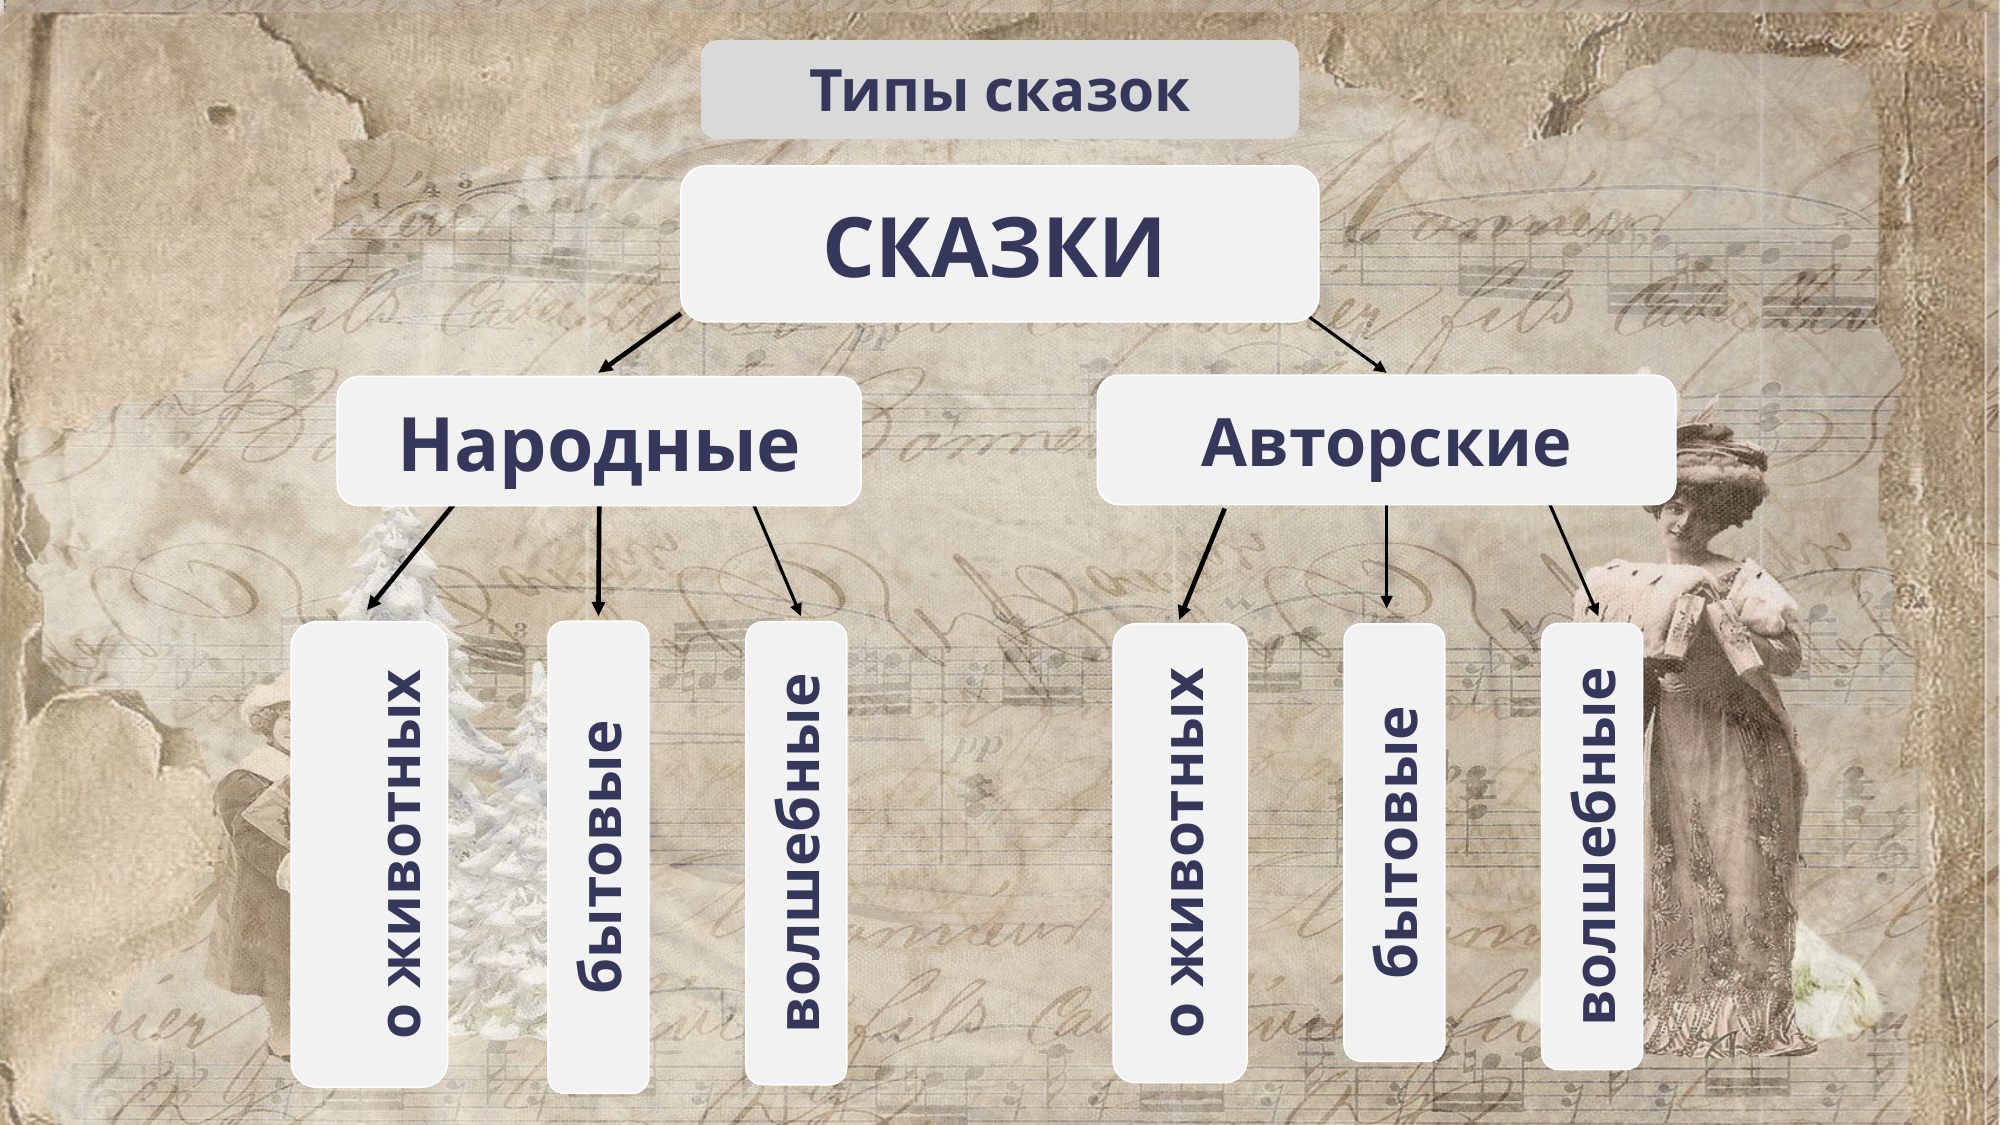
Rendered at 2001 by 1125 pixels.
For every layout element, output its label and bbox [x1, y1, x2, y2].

text_box [366, 504, 454, 611]
text_box [1309, 316, 1387, 373]
text_box [1178, 508, 1225, 621]
text_box [1544, 493, 1599, 617]
picture [0, 0, 2000, 1125]
text_box [598, 313, 682, 374]
text_box [753, 504, 801, 617]
